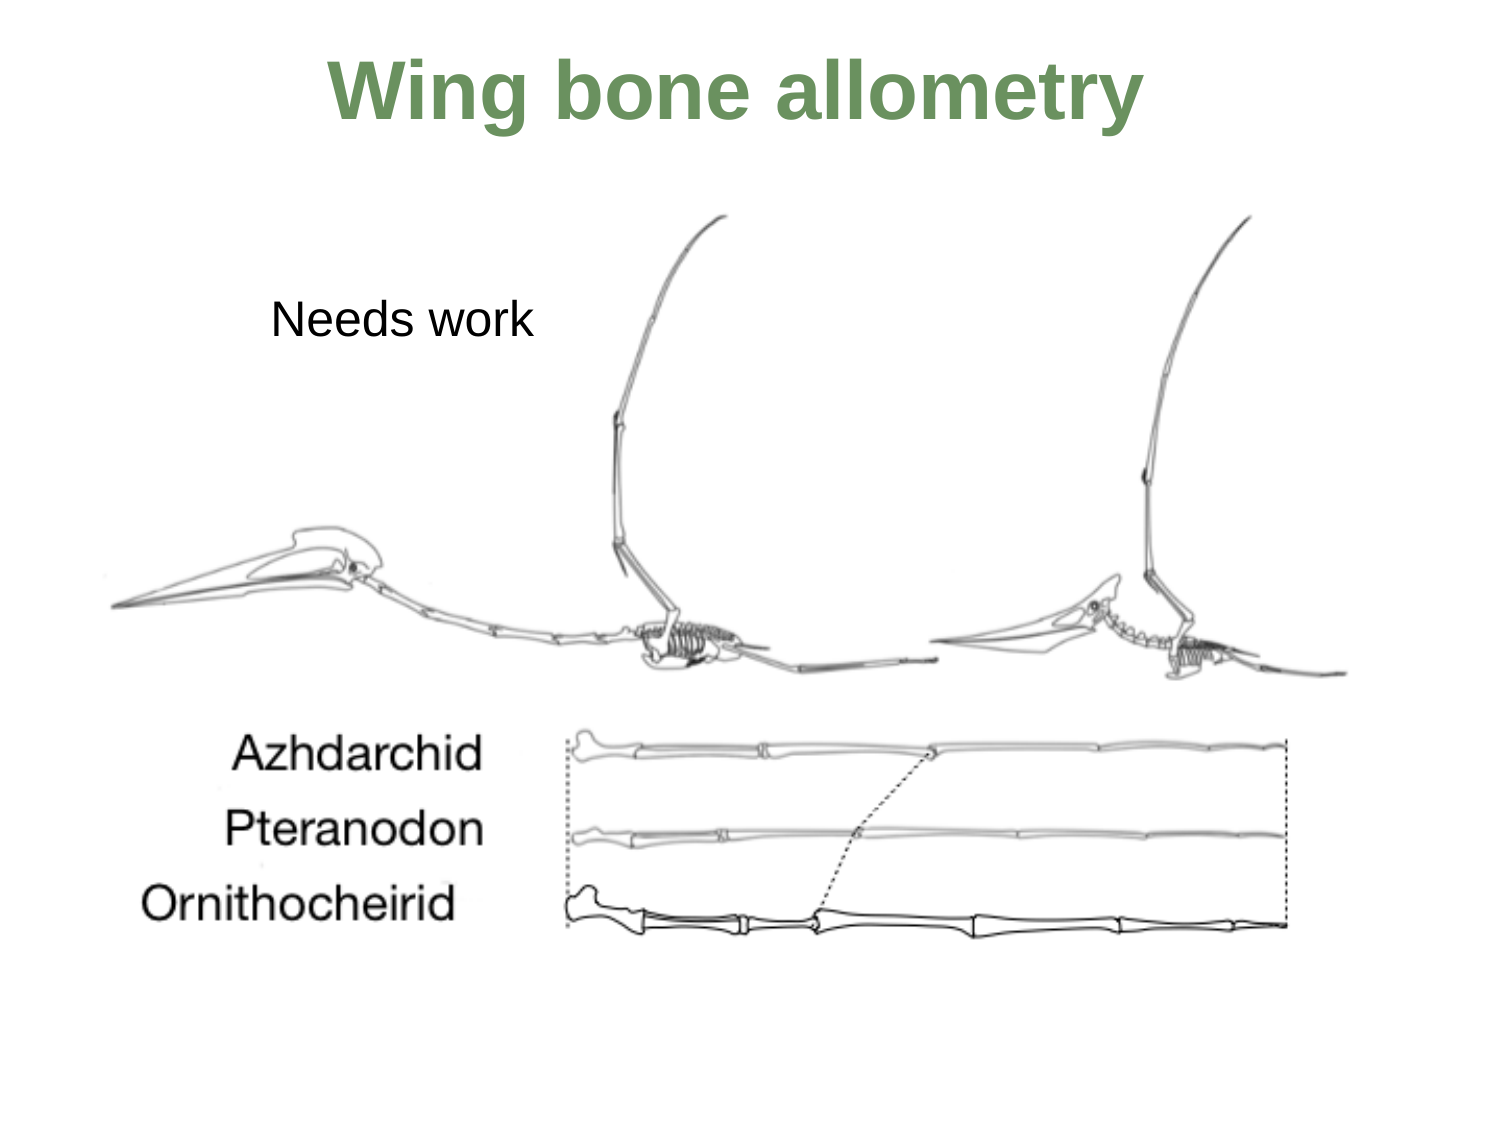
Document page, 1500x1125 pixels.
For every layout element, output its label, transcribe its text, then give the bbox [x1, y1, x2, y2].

title Wing bone allometry [277, 0, 1204, 174]
picture [76, 176, 1459, 1125]
